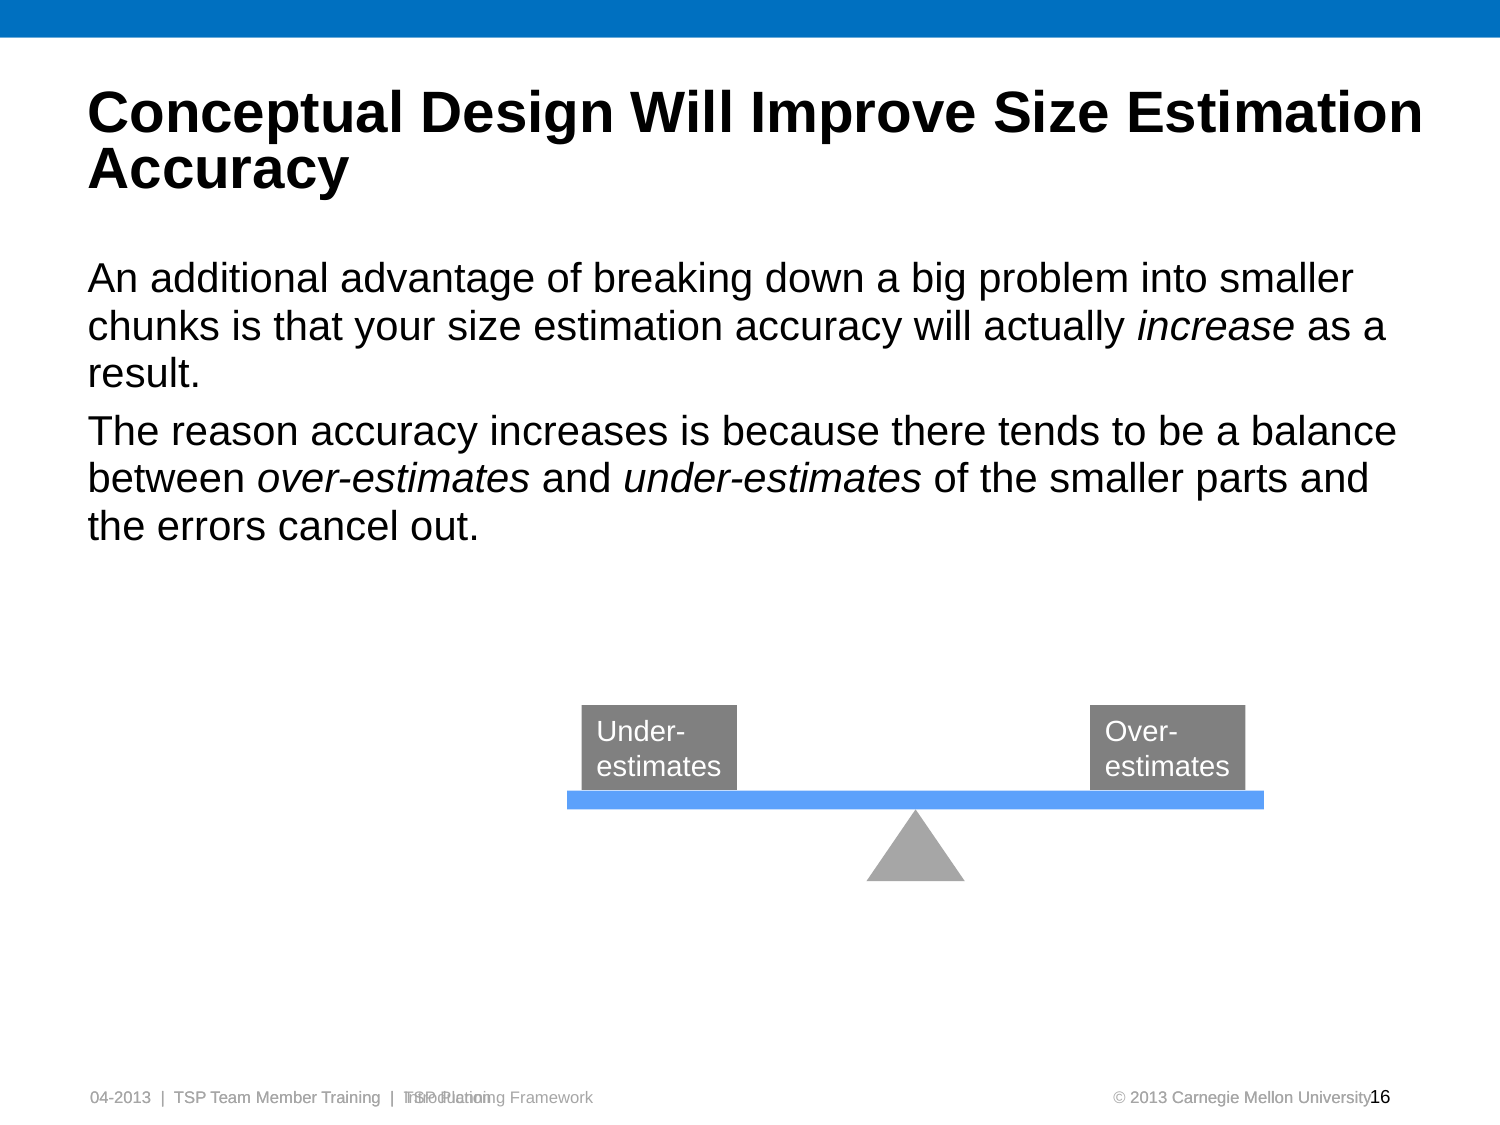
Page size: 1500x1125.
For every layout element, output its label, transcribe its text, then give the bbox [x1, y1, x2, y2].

text_box Under- estimates [581, 705, 737, 790]
text_box [567, 790, 1264, 810]
title Conceptual Design Will Improve Size Estimation Accuracy [87, 87, 1439, 226]
text_box [866, 810, 965, 882]
list An additional advantage of breaking down a big problem into smaller chunks is that your size estimation accuracy will actually increase as a result. The reason accuracy increases is because there tends to be a balance between over-estimates and under-estimates of the smaller parts and the errors cancel out. [87, 254, 1440, 555]
text_box Over- estimates [1090, 705, 1246, 790]
